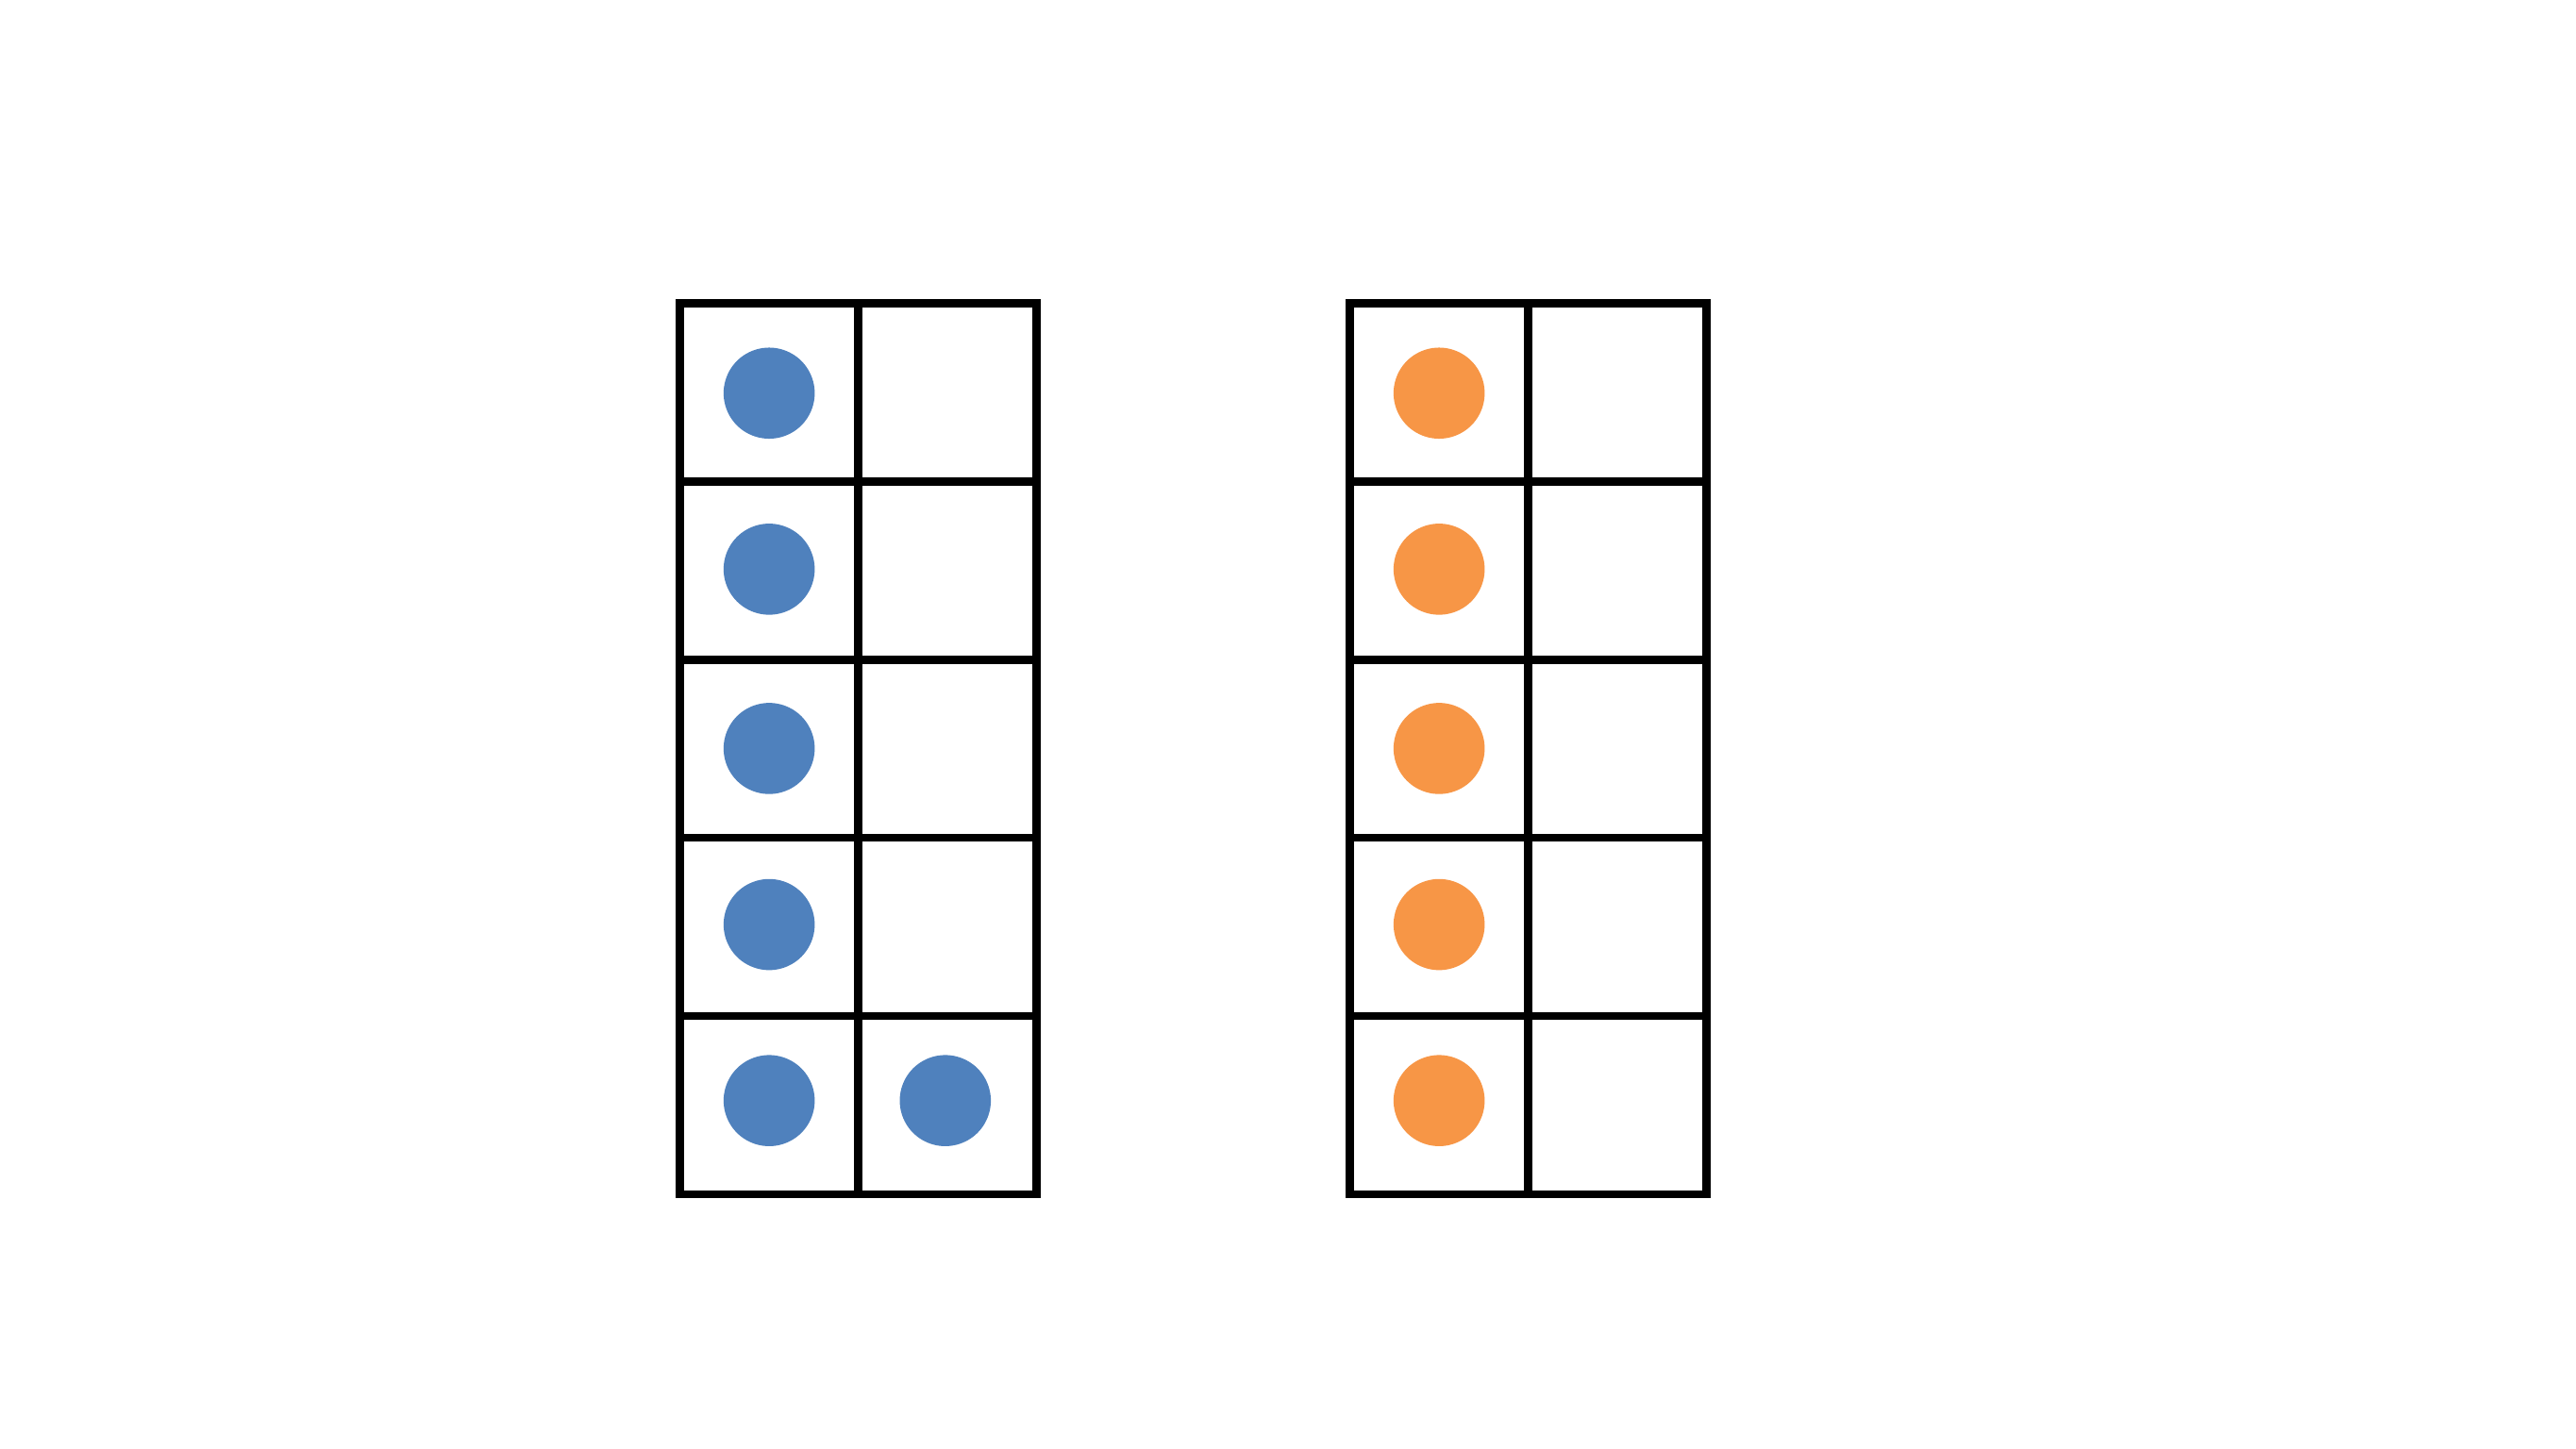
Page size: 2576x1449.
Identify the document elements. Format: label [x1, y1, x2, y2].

text_box [724, 1056, 814, 1145]
table_cell [1354, 841, 1524, 1012]
text_box [1394, 1056, 1484, 1145]
table_cell [684, 486, 854, 656]
table_header [1532, 308, 1702, 477]
table_cell [1354, 486, 1524, 656]
table_cell [1354, 664, 1524, 834]
table_cell [684, 1020, 854, 1191]
table_cell [862, 1020, 1032, 1191]
table_header [862, 308, 1032, 477]
text_box [1394, 704, 1484, 793]
table_cell [684, 664, 854, 834]
text_box [1394, 879, 1484, 970]
table_cell [684, 841, 854, 1012]
text_box [1394, 525, 1484, 614]
table_cell [1532, 486, 1702, 656]
table_cell [862, 841, 1032, 1012]
table_header [1354, 308, 1524, 477]
table_cell [1532, 664, 1702, 834]
table_cell [1532, 1020, 1702, 1191]
table_cell [1354, 1020, 1524, 1191]
table_cell [862, 486, 1032, 656]
table_cell [1532, 841, 1702, 1012]
text_box [724, 704, 814, 793]
table_cell [862, 664, 1032, 834]
text_box [724, 348, 814, 438]
text_box [724, 879, 814, 970]
text_box [900, 1056, 991, 1145]
table_header [684, 308, 854, 477]
text_box [724, 525, 814, 614]
text_box [1394, 348, 1484, 438]
